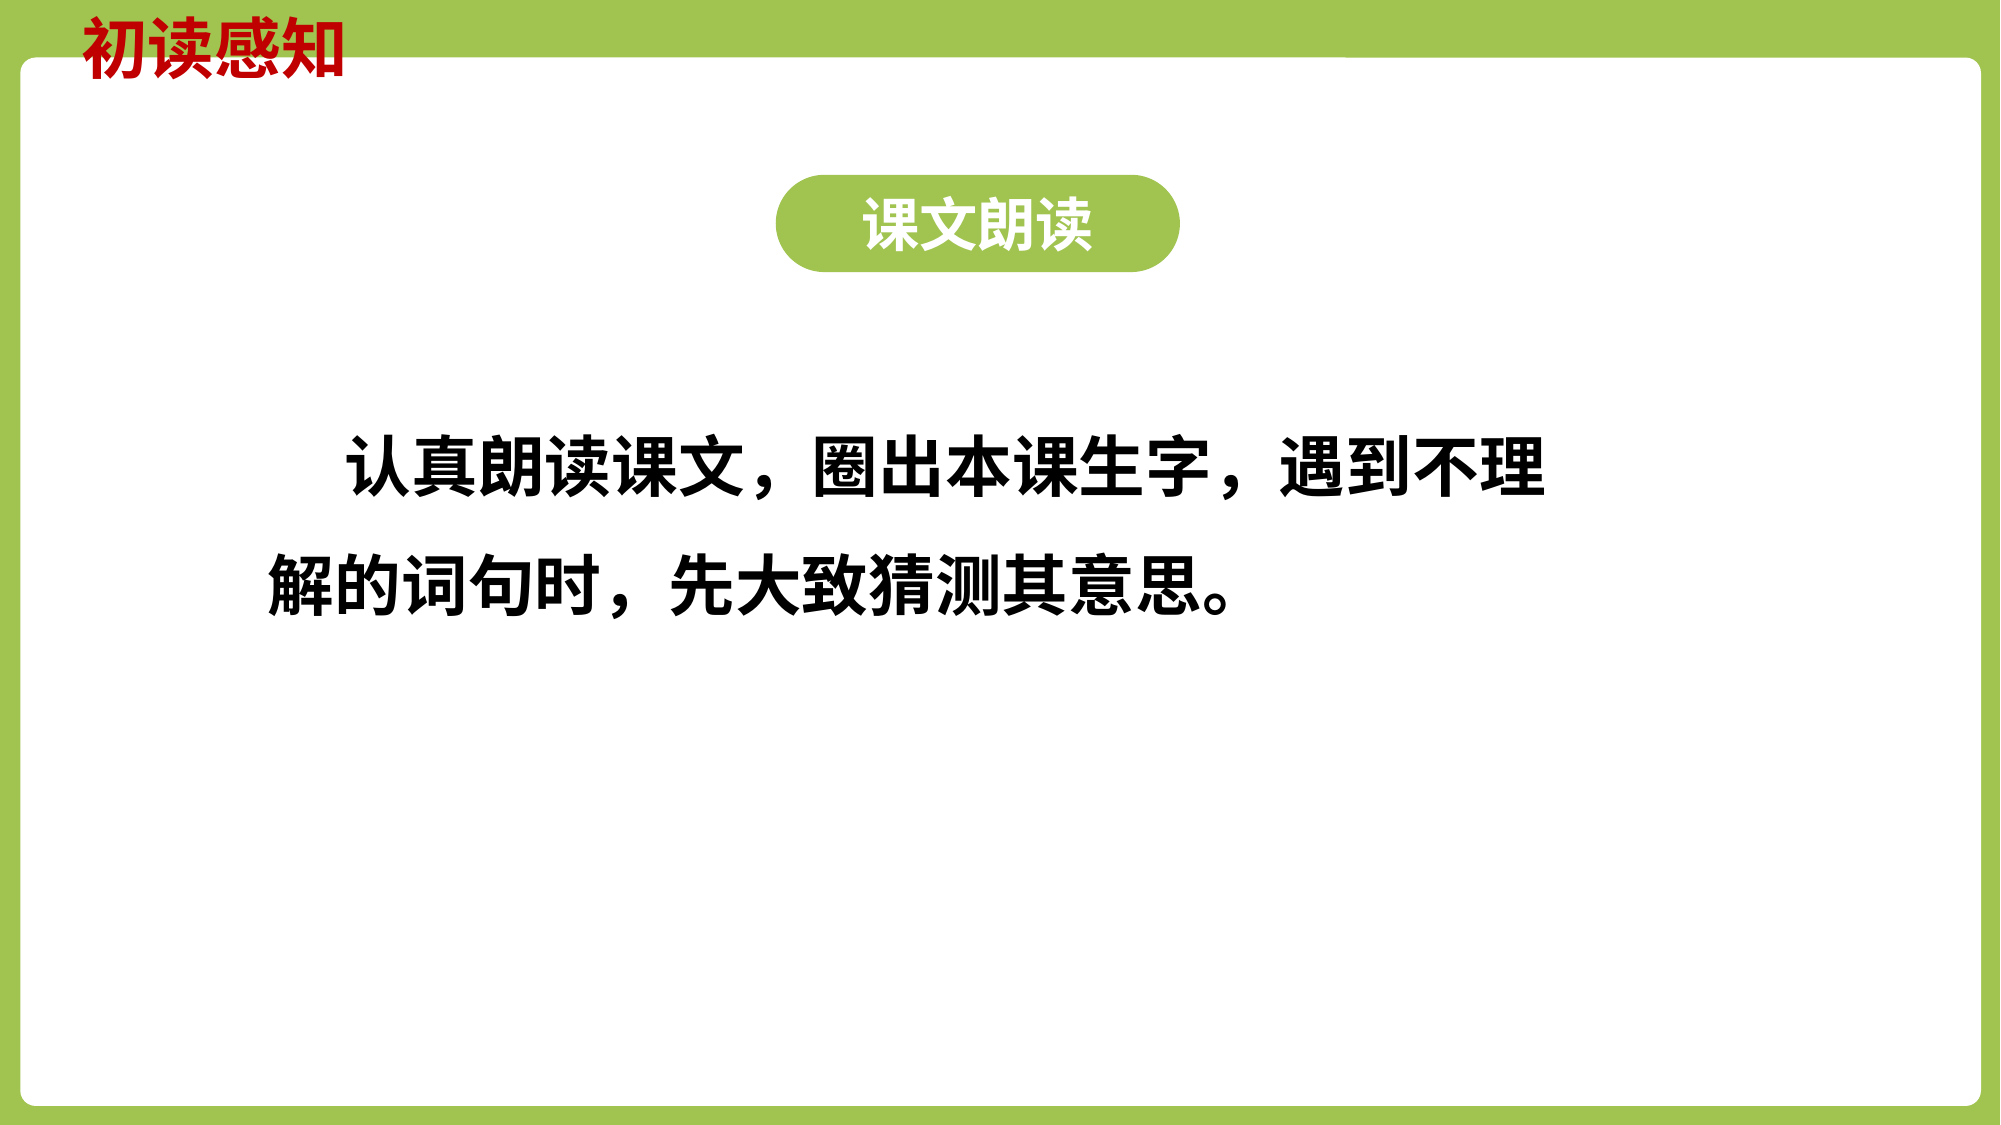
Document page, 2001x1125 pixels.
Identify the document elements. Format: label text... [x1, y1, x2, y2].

text_box 认真朗读课文，圈出本课生字，遇到不理解的词句时，先大致猜测其意思。 [253, 376, 1623, 632]
text_box 初读感知 [66, 0, 440, 95]
text_box 课文朗读 [774, 173, 1181, 274]
